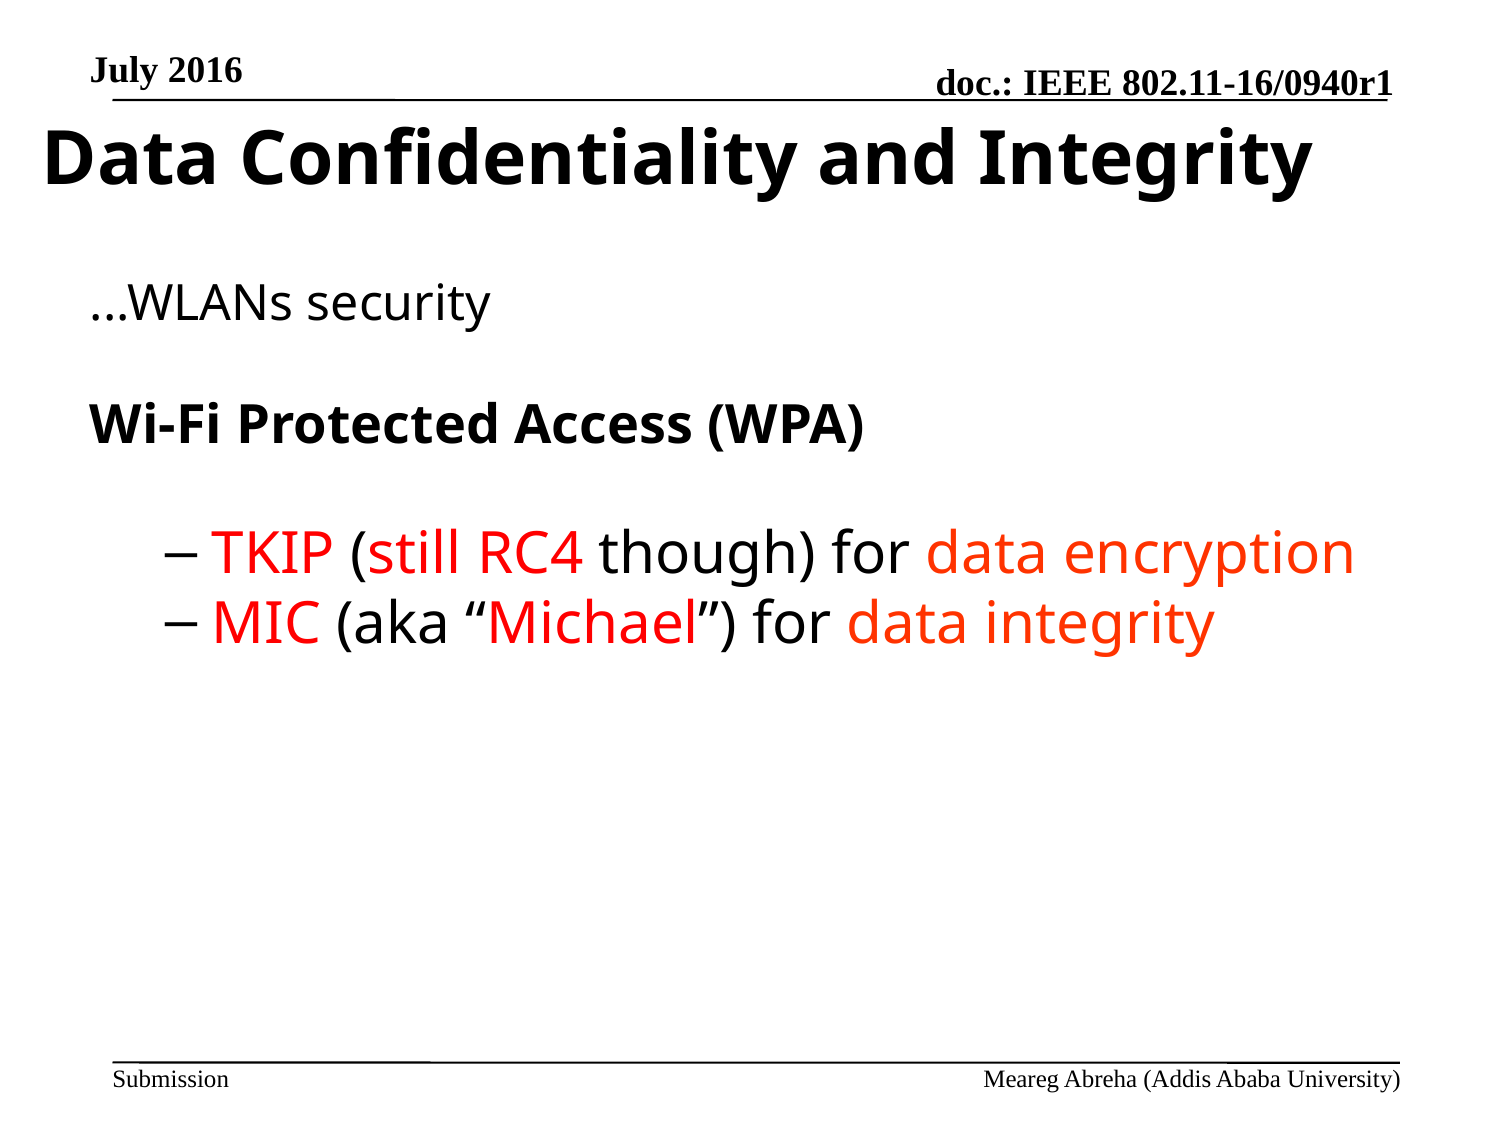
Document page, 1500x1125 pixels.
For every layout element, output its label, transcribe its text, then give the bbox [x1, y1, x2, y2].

text_box [75, 45, 1425, 232]
text_box ...WLANs security Wi-Fi Protected Access (WPA) TKIP (still RC4 though) for data encryption MIC (aka “Michael”) for data integrity [75, 262, 1425, 1005]
text_box Data Confidentiality and Integrity [27, 102, 1350, 195]
footer Meareg Abreha (Addis Ababa University) [902, 1061, 1402, 1093]
text_box July 2016 [74, 37, 258, 98]
